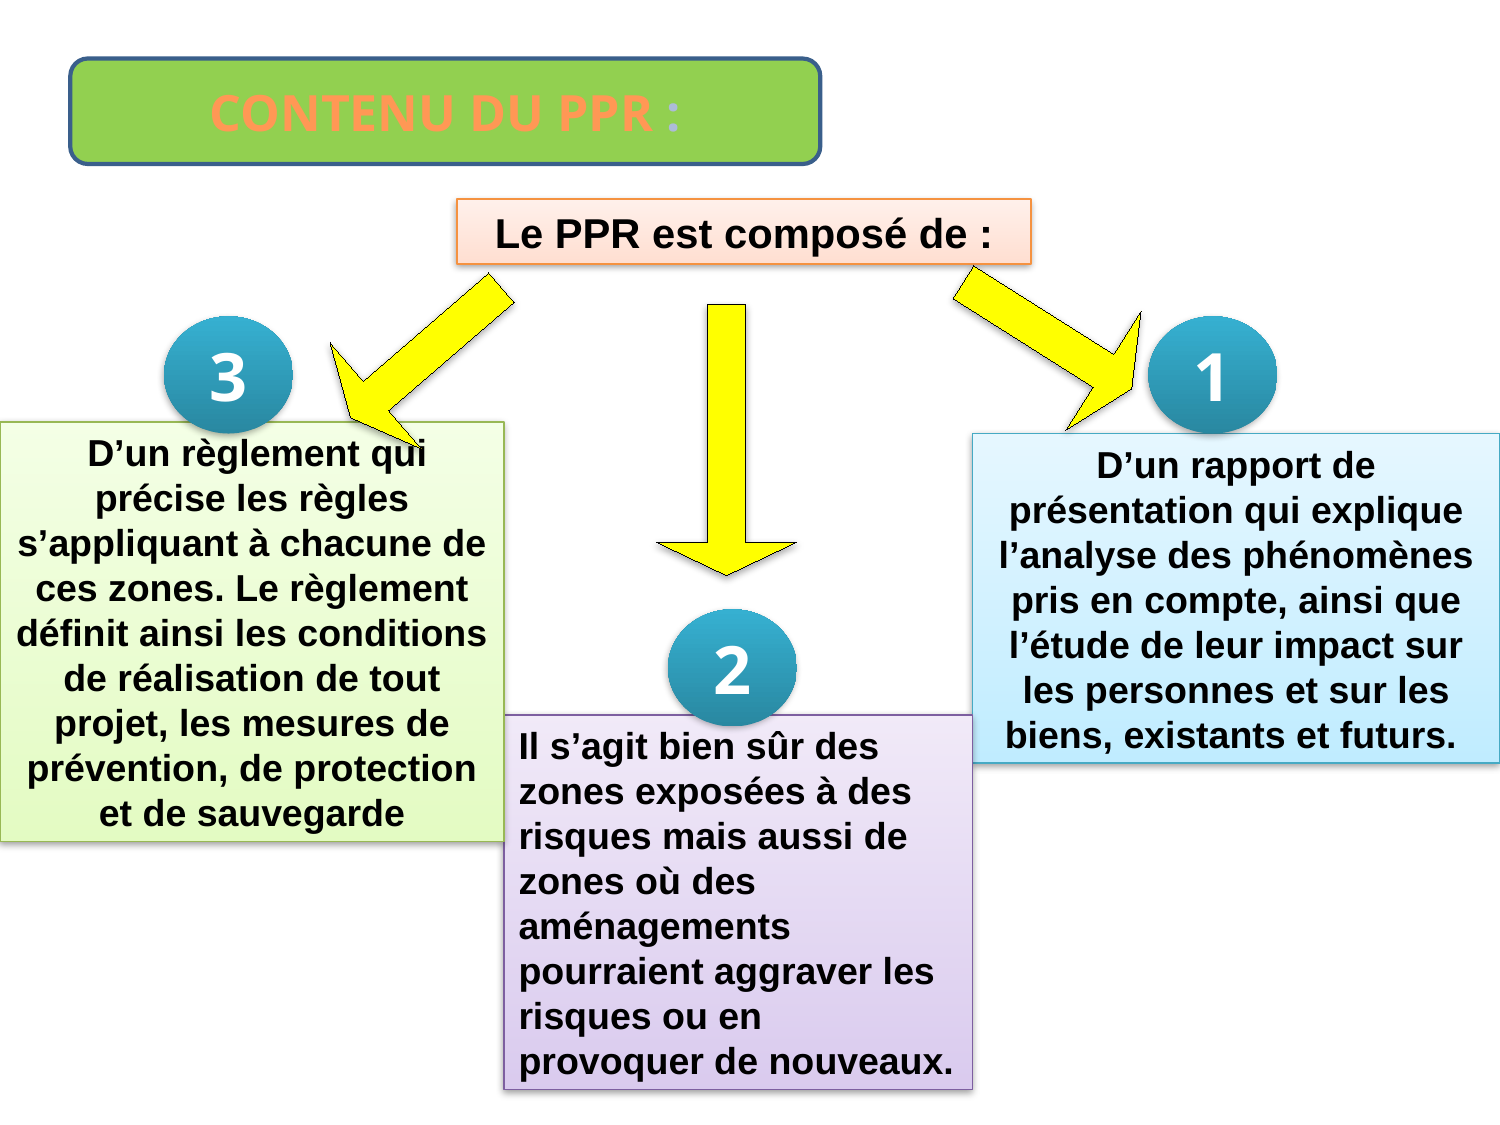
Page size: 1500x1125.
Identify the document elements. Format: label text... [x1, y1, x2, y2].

text_box 2 [667, 609, 797, 727]
text_box [656, 304, 797, 576]
text_box Il s’agit bien sûr des zones exposées à des risques mais aussi de zones où des aménagements pourraient aggraver les risques ou en provoquer de nouveaux. [503, 714, 973, 1090]
text_box D’un rapport de présentation qui explique l’analyse des phénomènes pris en compte, ainsi que l’étude de leur impact sur les personnes et sur les biens, existants et futurs. [972, 433, 1500, 764]
text_box [330, 272, 515, 450]
text_box 1 [1148, 316, 1278, 434]
text_box 3 [164, 316, 293, 434]
text_box Le PPR est composé de : [456, 198, 1032, 265]
text_box [953, 265, 1142, 431]
text_box CONTENU DU PPR : [68, 56, 823, 167]
text_box D’un règlement qui précise les règles s’appliquant à chacune de ces zones. Le règlement définit ainsi les conditions de réalisation de tout projet, les mesures de prévention, de protection et de sauvegarde [0, 421, 505, 842]
